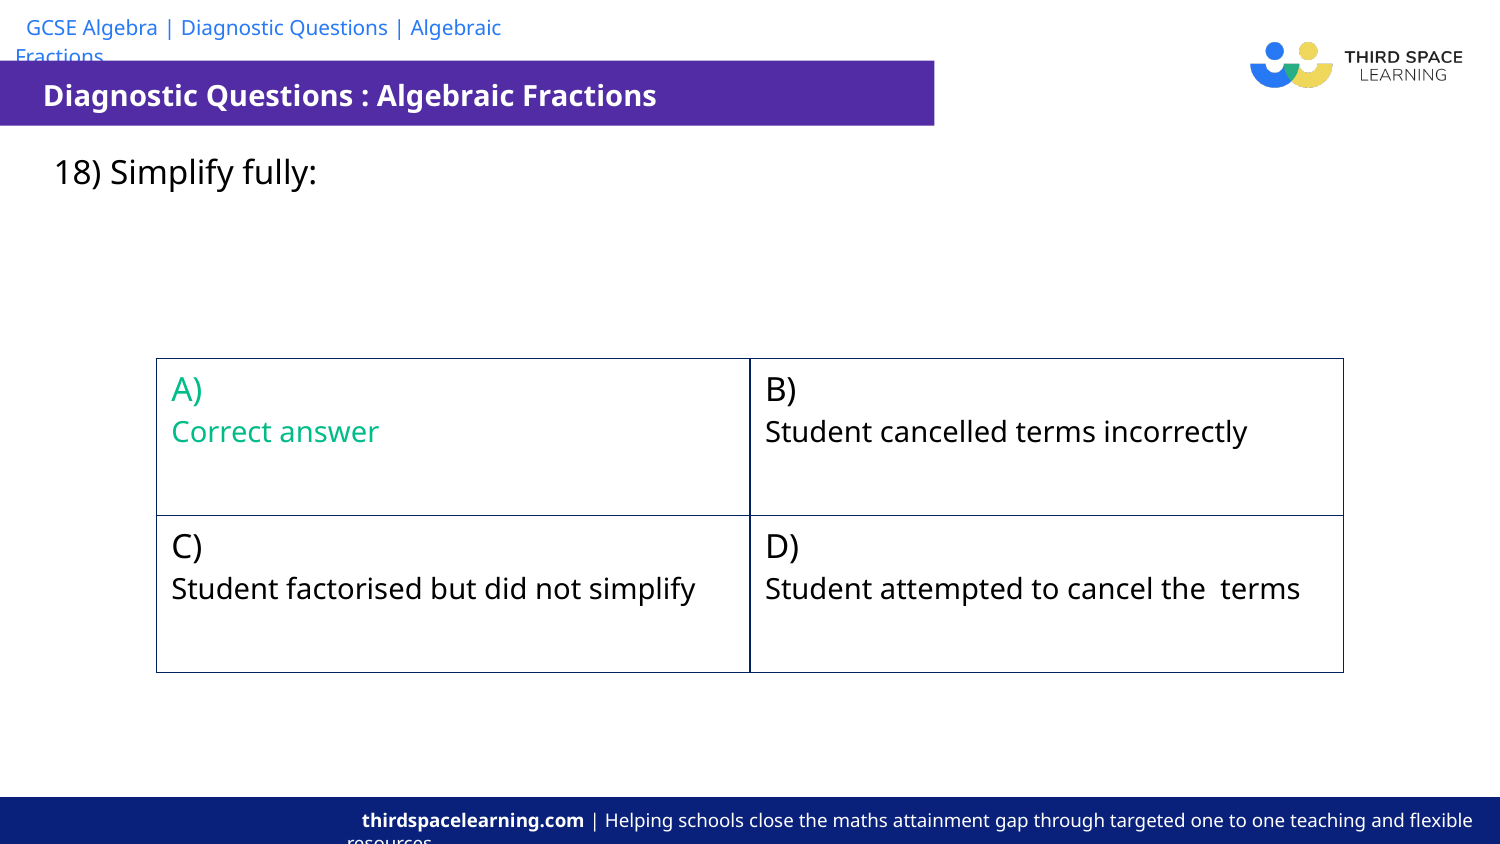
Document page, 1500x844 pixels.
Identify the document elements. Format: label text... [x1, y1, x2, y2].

picture [1250, 33, 1465, 99]
text_box Diagnostic Questions : Algebraic Fractions [27, 61, 778, 127]
